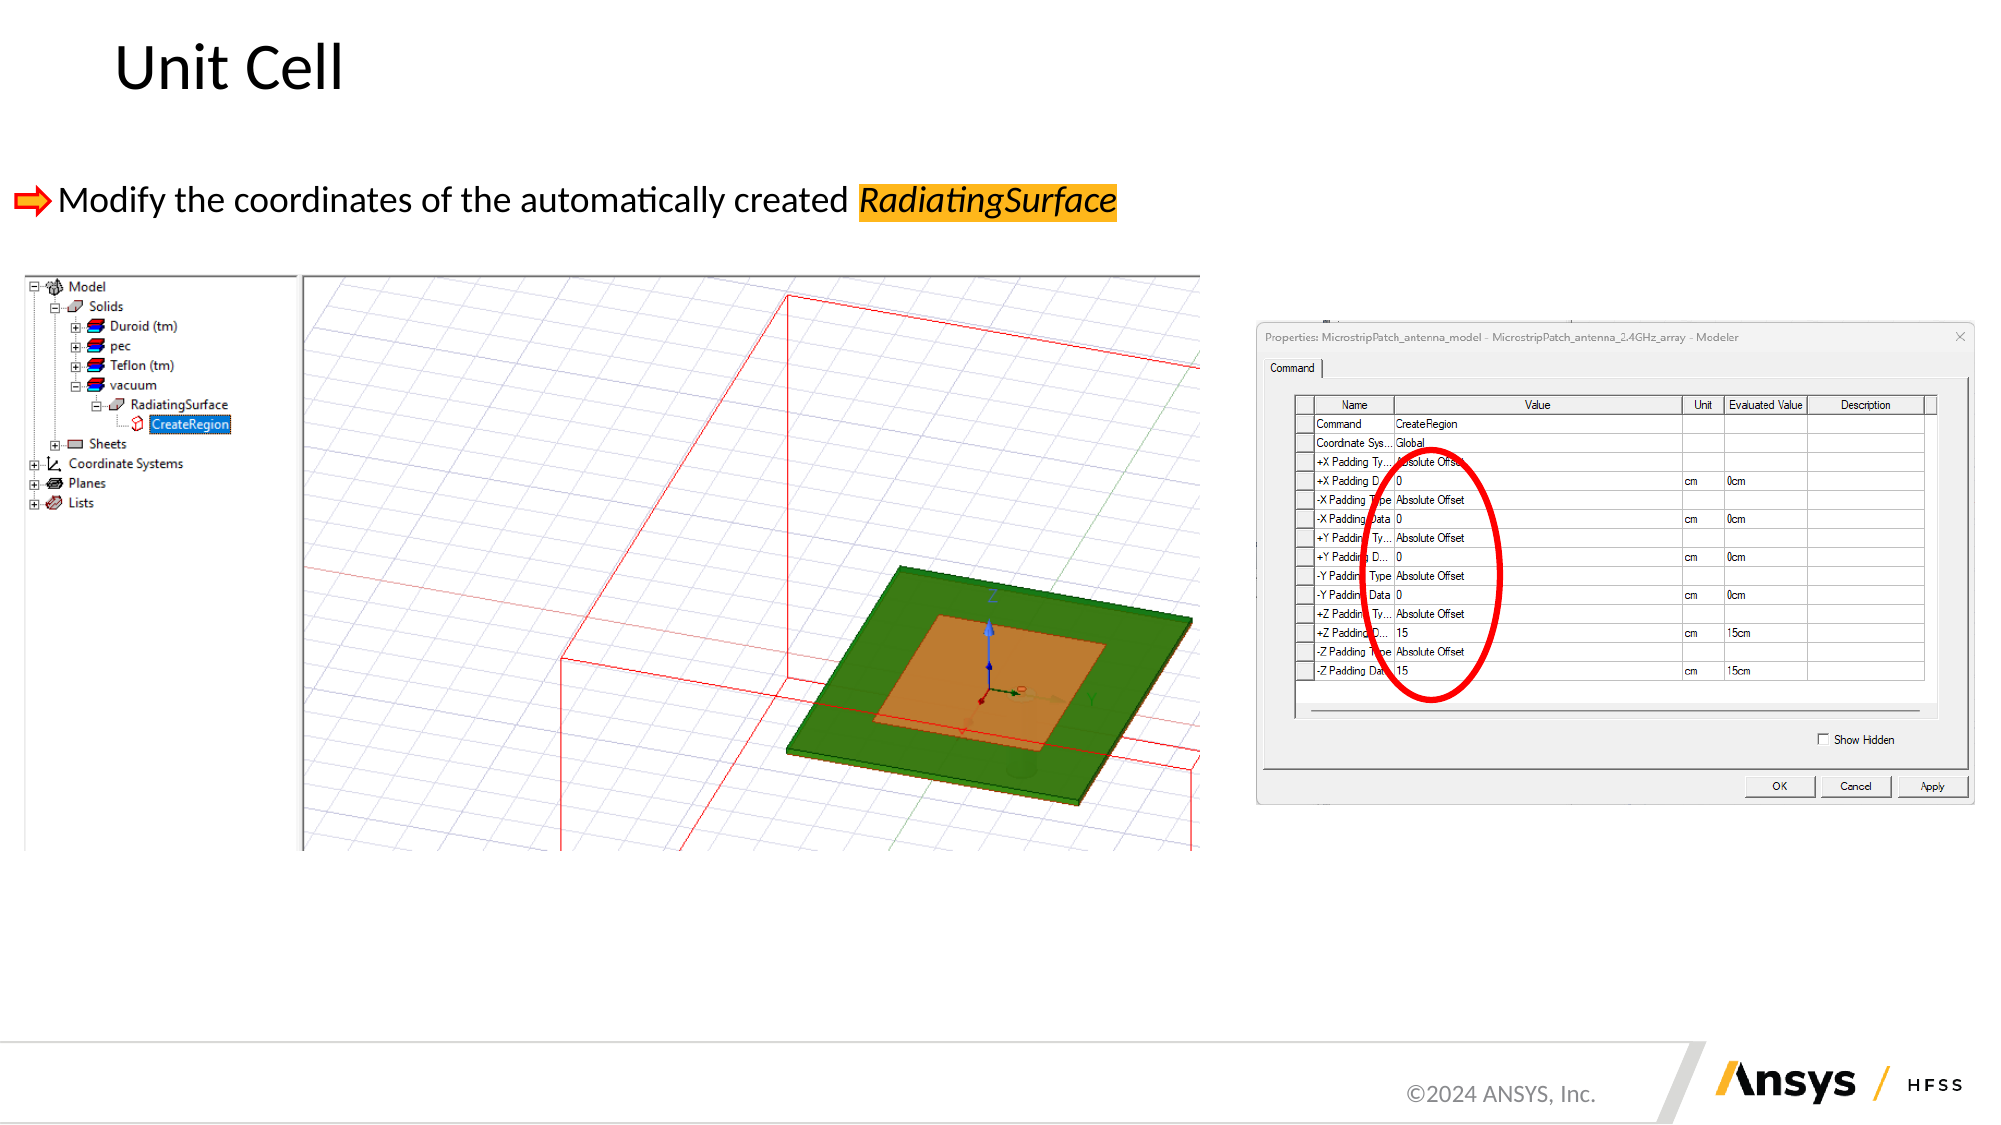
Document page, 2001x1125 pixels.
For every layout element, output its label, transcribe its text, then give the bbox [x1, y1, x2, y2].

picture [0, 0, 2000, 1125]
text_box Modify the coordinates of the automatically created RadiatingSurface [49, 174, 1448, 269]
title Unit Cell [99, 24, 1900, 164]
text_box [15, 186, 52, 217]
